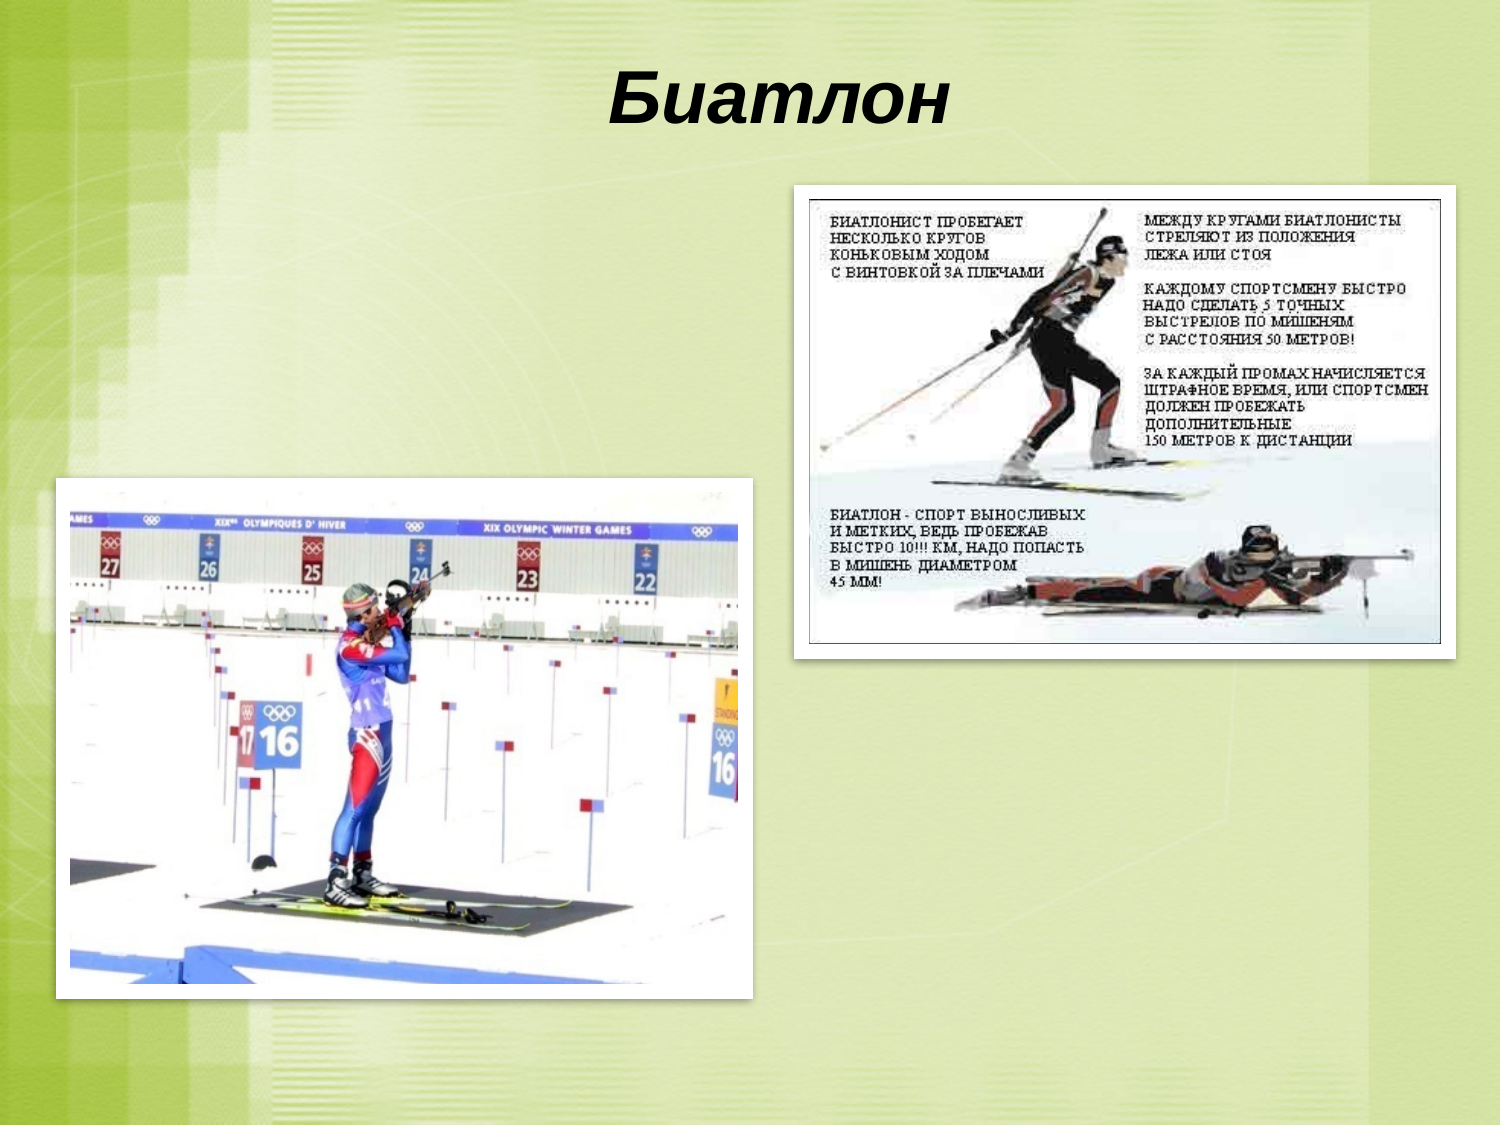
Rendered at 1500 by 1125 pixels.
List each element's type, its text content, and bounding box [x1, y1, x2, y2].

picture [0, 0, 1500, 1125]
picture [808, 198, 1442, 645]
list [70, 491, 739, 985]
title Биатлон [105, 0, 1456, 188]
